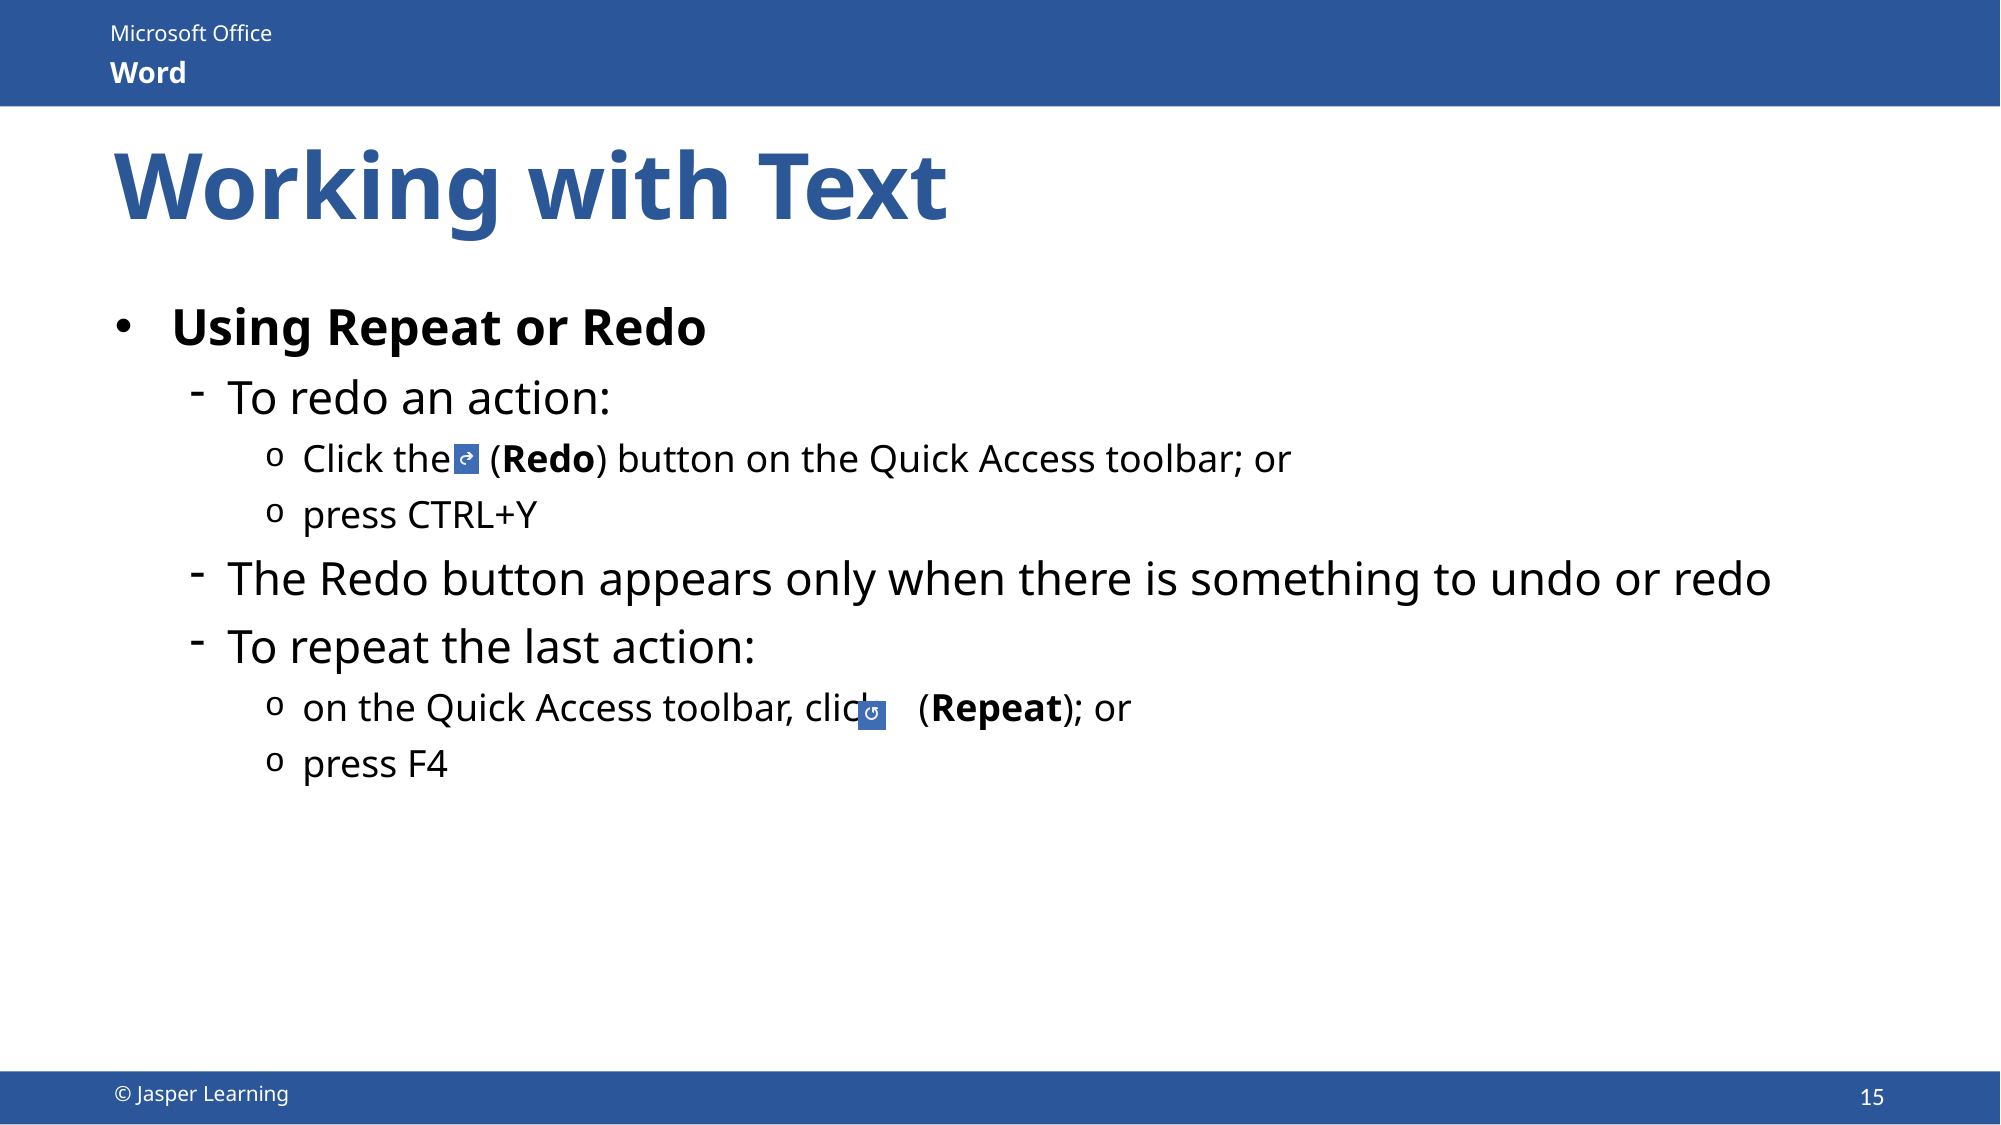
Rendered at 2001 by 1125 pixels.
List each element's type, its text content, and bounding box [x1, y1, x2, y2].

picture [857, 701, 886, 730]
footer © Jasper Learning [99, 1074, 775, 1116]
list Using Repeat or Redo To redo an action: Click the (Redo) button on the Quick Access toolbar; or press CTRL+Y The Redo button appears only when there is something to undo or redo To repeat the last action: on the Quick Access toolbar, click (Repeat); or press F4 [99, 283, 1900, 1026]
slide_number 15 [1433, 1065, 1900, 1125]
title Working with Text [99, 118, 1866, 248]
picture [453, 444, 480, 474]
